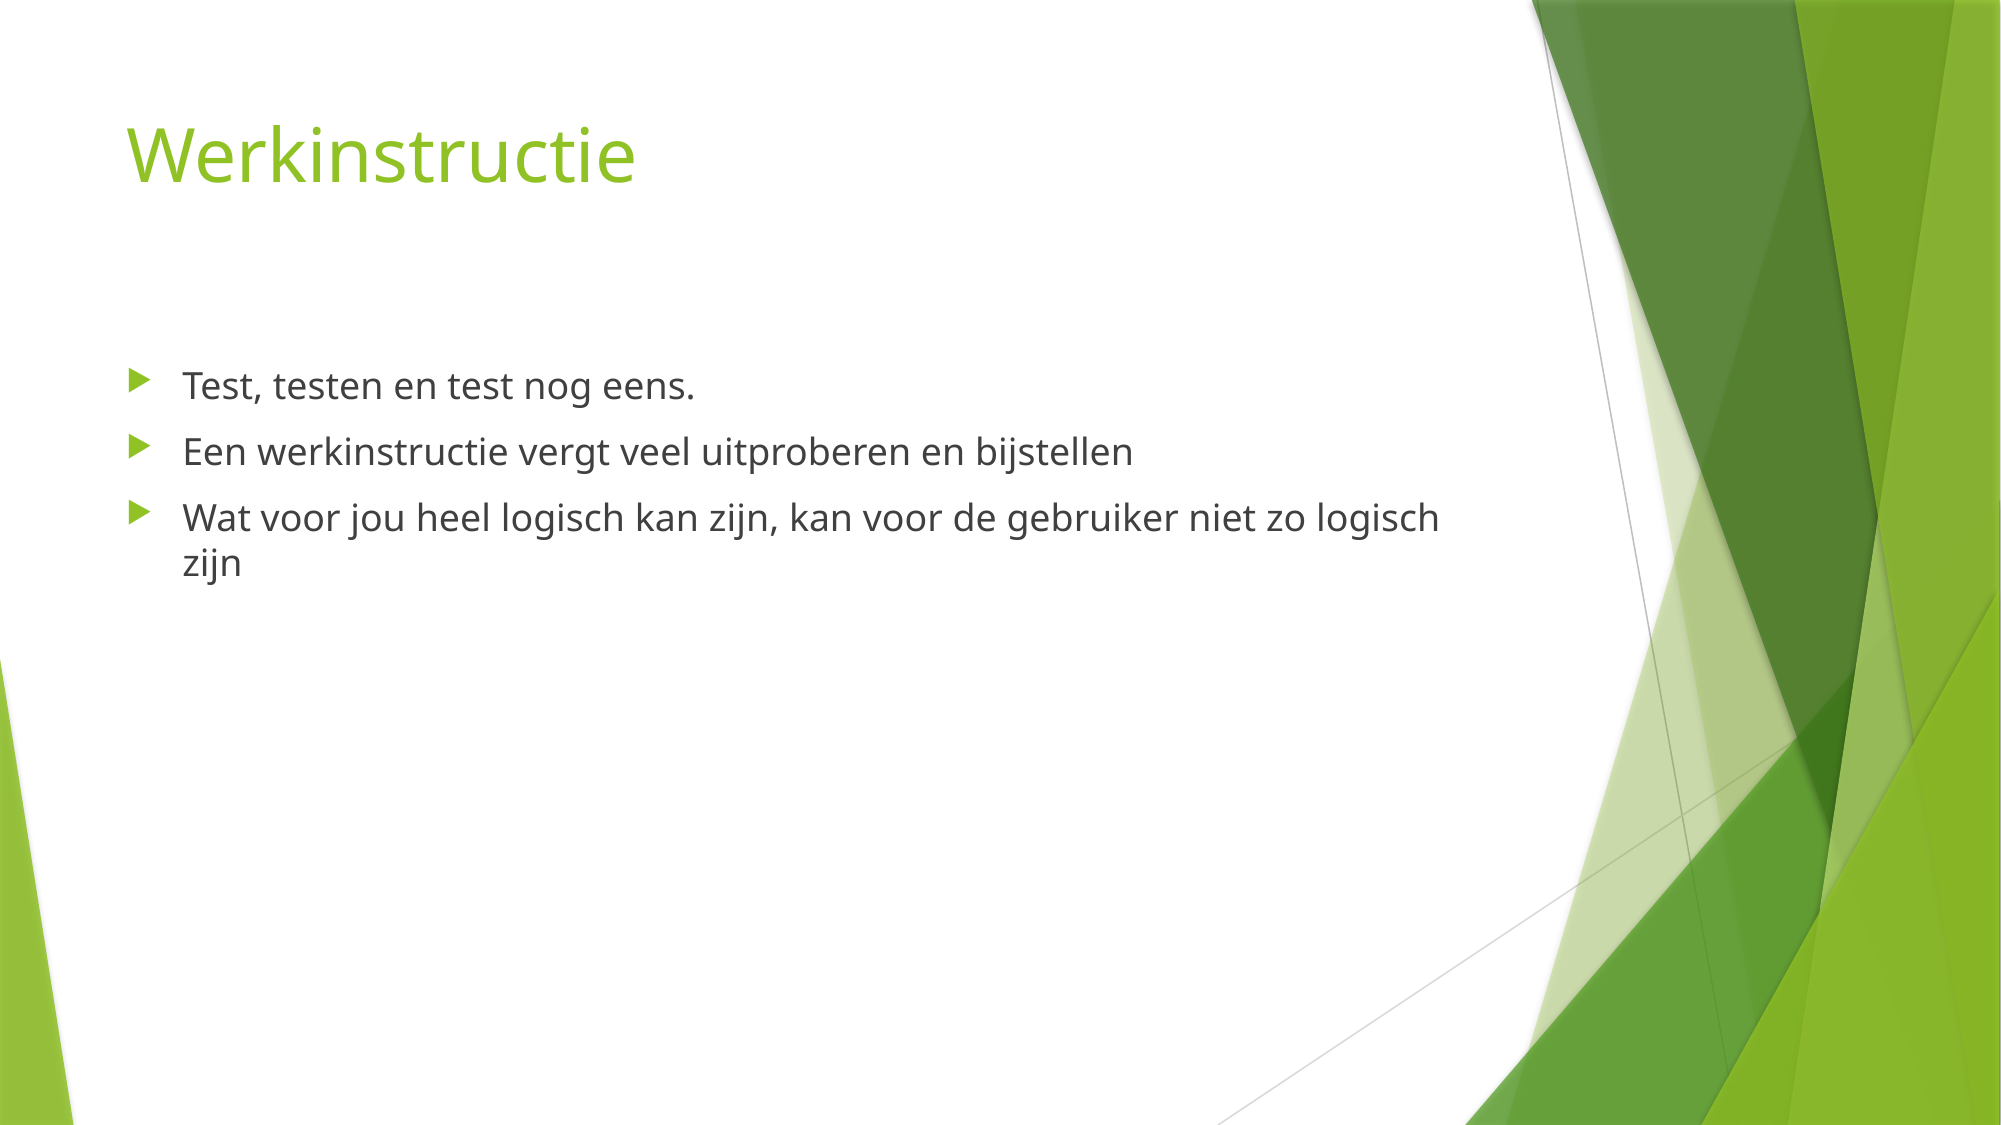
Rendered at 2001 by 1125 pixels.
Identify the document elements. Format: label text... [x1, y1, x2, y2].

title Werkinstructie [111, 99, 1522, 317]
list Test, testen en test nog eens. Een werkinstructie vergt veel uitproberen en bijstellen Wat voor jou heel logisch kan zijn, kan voor de gebruiker niet zo logisch zijn [111, 354, 1522, 992]
